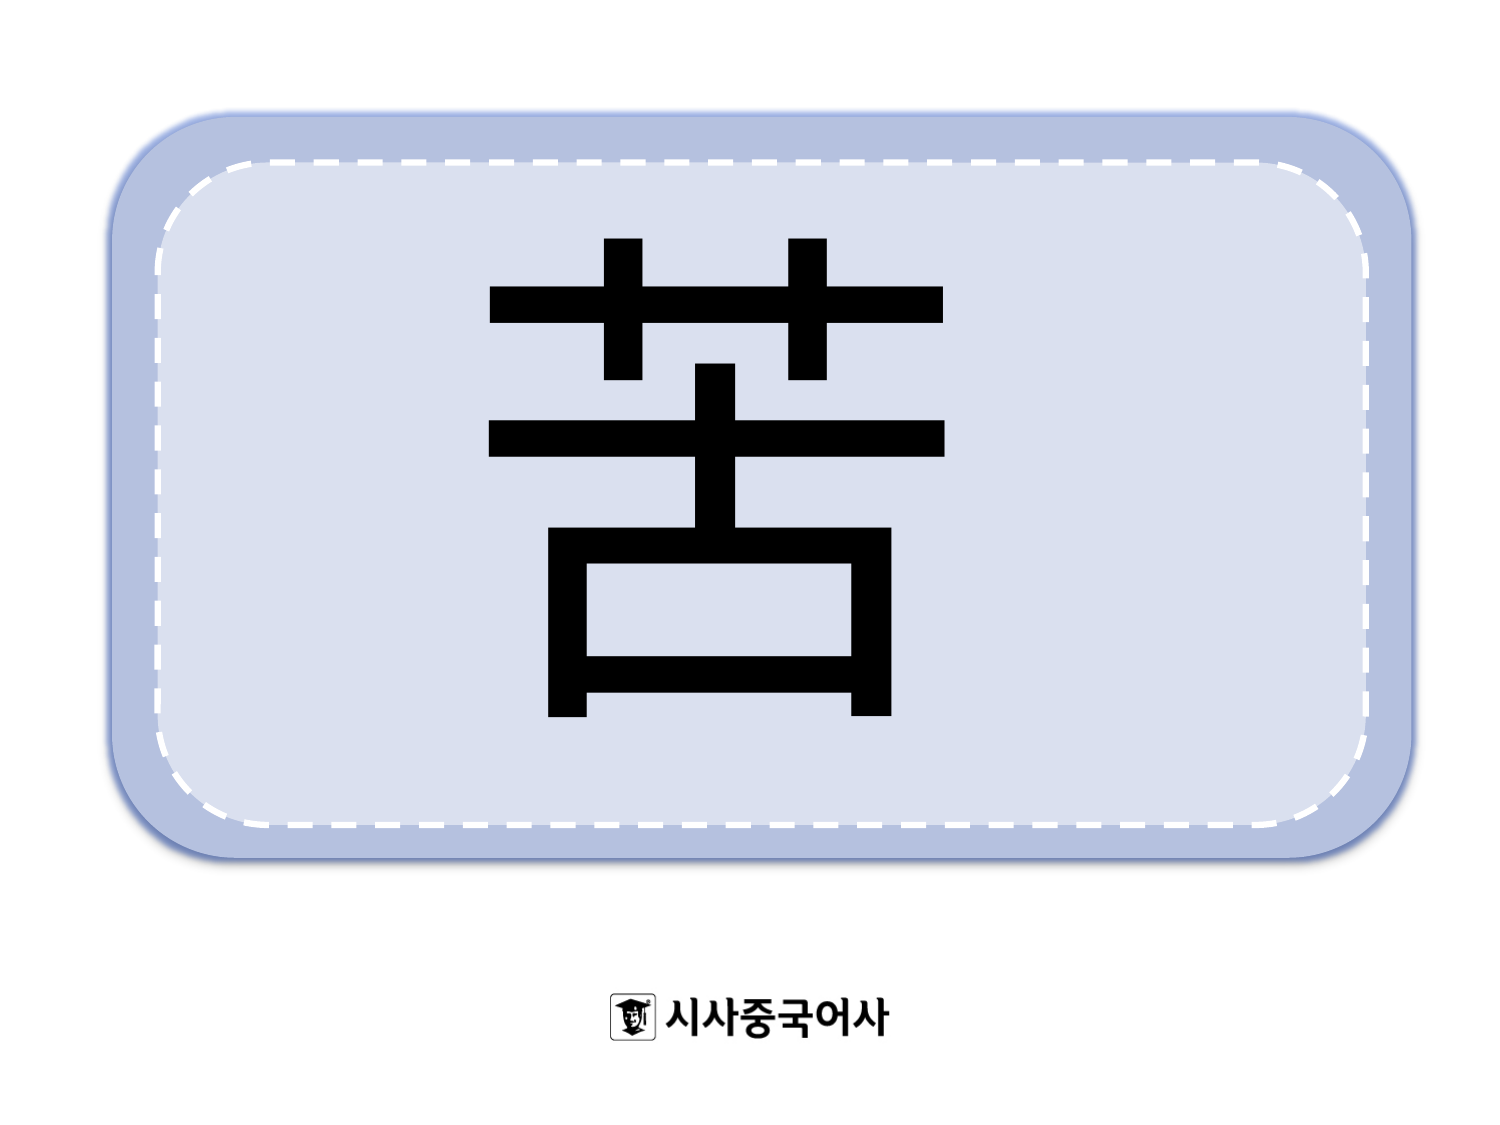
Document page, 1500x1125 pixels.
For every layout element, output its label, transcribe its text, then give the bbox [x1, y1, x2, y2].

picture [602, 987, 898, 1047]
text_box [165, 125, 1374, 788]
text_box 苦 [171, 137, 1380, 800]
